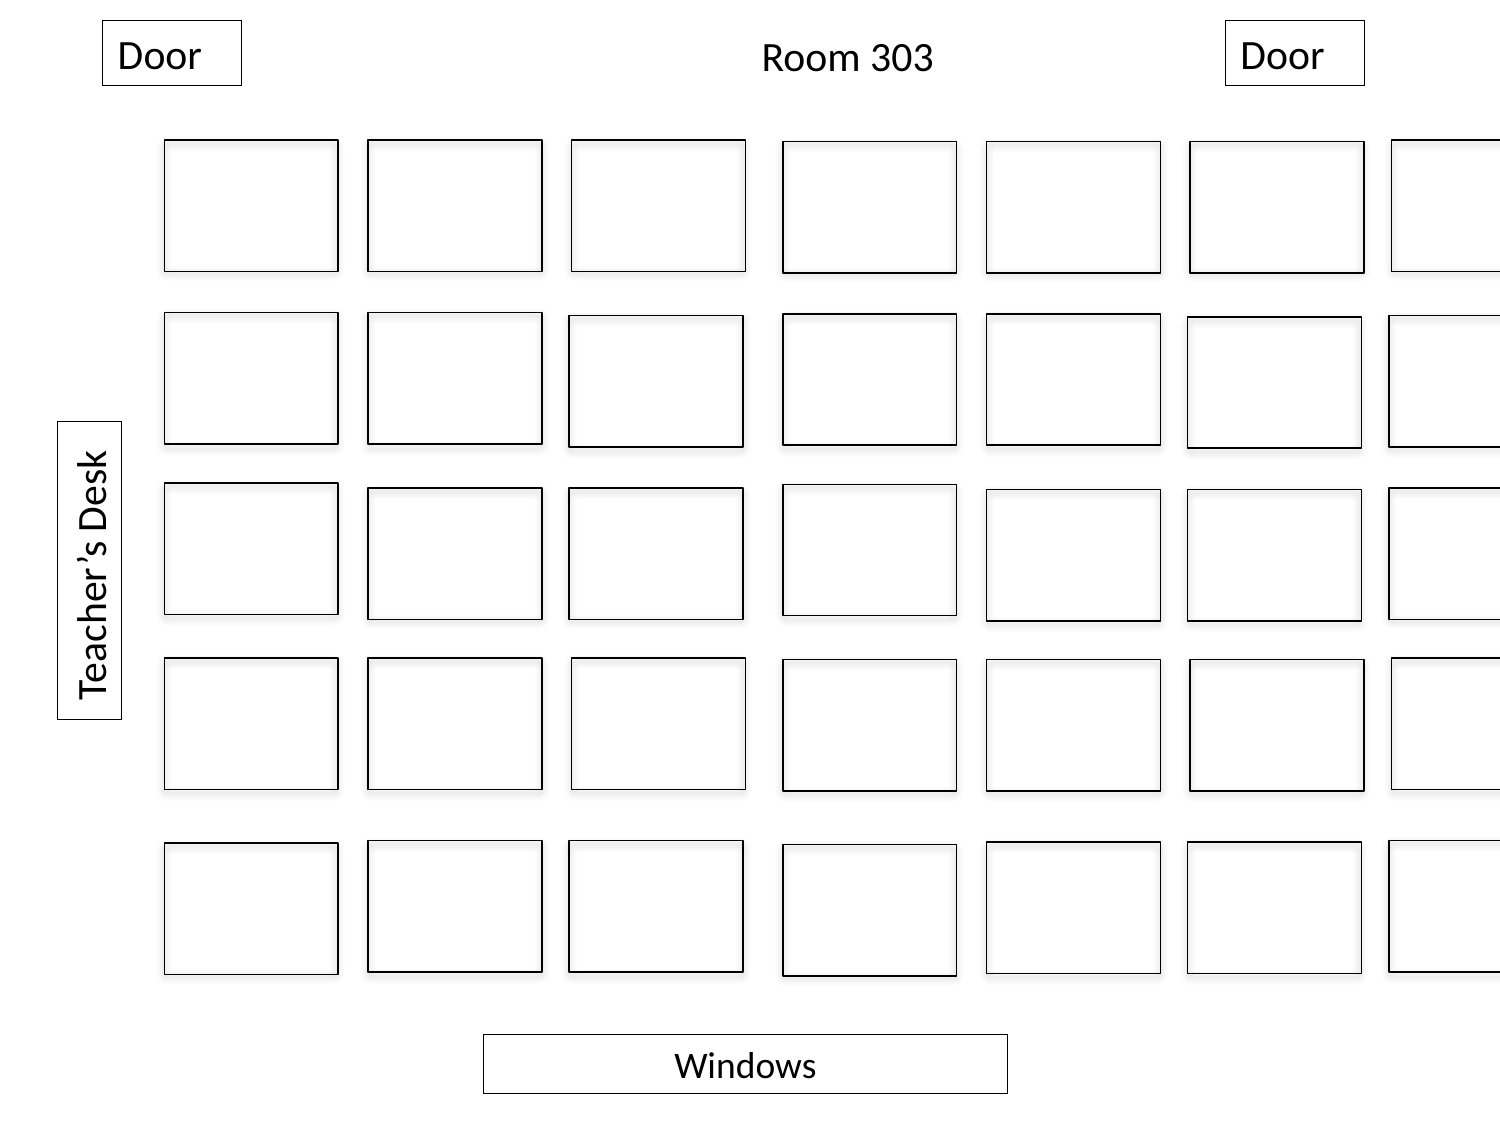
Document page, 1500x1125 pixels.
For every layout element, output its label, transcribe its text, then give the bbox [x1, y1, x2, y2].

text_box [367, 840, 543, 973]
text_box [986, 141, 1161, 274]
text_box [164, 139, 339, 272]
text_box [1391, 657, 1500, 790]
text_box [568, 315, 744, 448]
text_box [1388, 840, 1500, 973]
text_box [1189, 141, 1365, 274]
text_box [164, 312, 339, 445]
text_box [164, 657, 339, 790]
text_box [568, 487, 744, 620]
text_box Door [1225, 20, 1365, 86]
text_box [367, 139, 543, 272]
text_box [1187, 841, 1362, 974]
text_box [986, 659, 1161, 792]
text_box [1187, 489, 1362, 622]
text_box [782, 844, 957, 977]
text_box [1388, 487, 1500, 620]
text_box [782, 313, 957, 446]
text_box [782, 659, 957, 792]
text_box Door [102, 20, 242, 86]
text_box Room 303 [746, 22, 949, 88]
text_box Teacher’s Desk [57, 421, 122, 720]
text_box [571, 657, 746, 790]
text_box [164, 482, 339, 615]
text_box [1187, 316, 1362, 449]
text_box [986, 841, 1161, 974]
text_box [568, 840, 744, 973]
text_box [782, 141, 957, 274]
text_box [164, 842, 339, 975]
text_box [571, 139, 746, 272]
text_box [1391, 139, 1500, 272]
text_box Windows [483, 1034, 1008, 1094]
text_box [782, 484, 957, 616]
text_box [1388, 315, 1500, 448]
text_box [986, 313, 1161, 446]
text_box [367, 312, 543, 445]
text_box [367, 487, 543, 620]
text_box [1189, 659, 1365, 792]
text_box [986, 489, 1161, 622]
text_box [367, 657, 543, 790]
